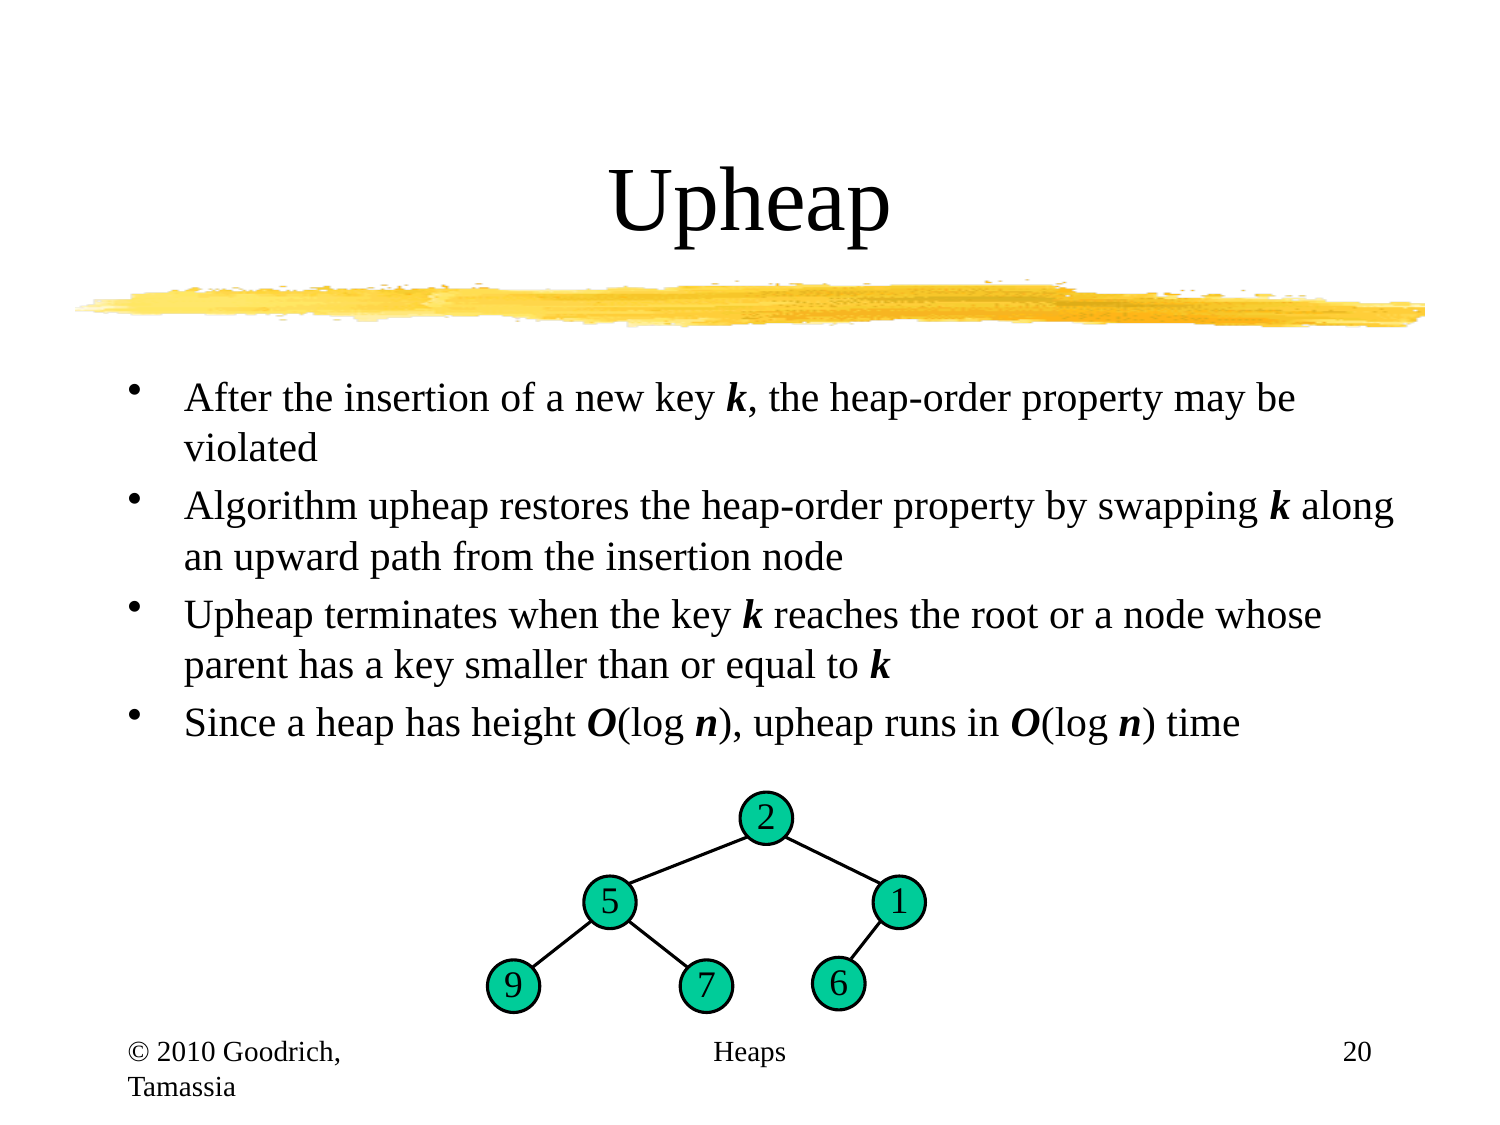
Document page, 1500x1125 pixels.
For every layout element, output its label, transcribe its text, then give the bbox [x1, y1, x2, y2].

slide_number © 2010 Goodrich, Tamassia [112, 1024, 426, 1101]
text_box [850, 921, 881, 959]
title Upheap [112, 99, 1388, 288]
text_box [628, 921, 689, 967]
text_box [531, 921, 592, 967]
list After the insertion of a new key k, the heap-order property may be violated Algorithm upheap restores the heap-order property by swapping k along an upward path from the insertion node Upheap terminates when the key k reaches the root or a node whose parent has a key smaller than or equal to k Since a heap has height O(log n), upheap runs in O(log n) time [112, 362, 1438, 763]
slide_number 20 [1074, 1024, 1388, 1101]
text_box 6 [812, 957, 866, 1010]
text_box 1 [873, 876, 926, 929]
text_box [628, 837, 749, 883]
picture [75, 274, 1425, 338]
text_box 2 [740, 792, 793, 845]
text_box 7 [680, 959, 733, 1013]
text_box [784, 837, 881, 883]
text_box 5 [583, 876, 637, 929]
footer Heaps [512, 1024, 988, 1101]
text_box 9 [487, 959, 540, 1013]
